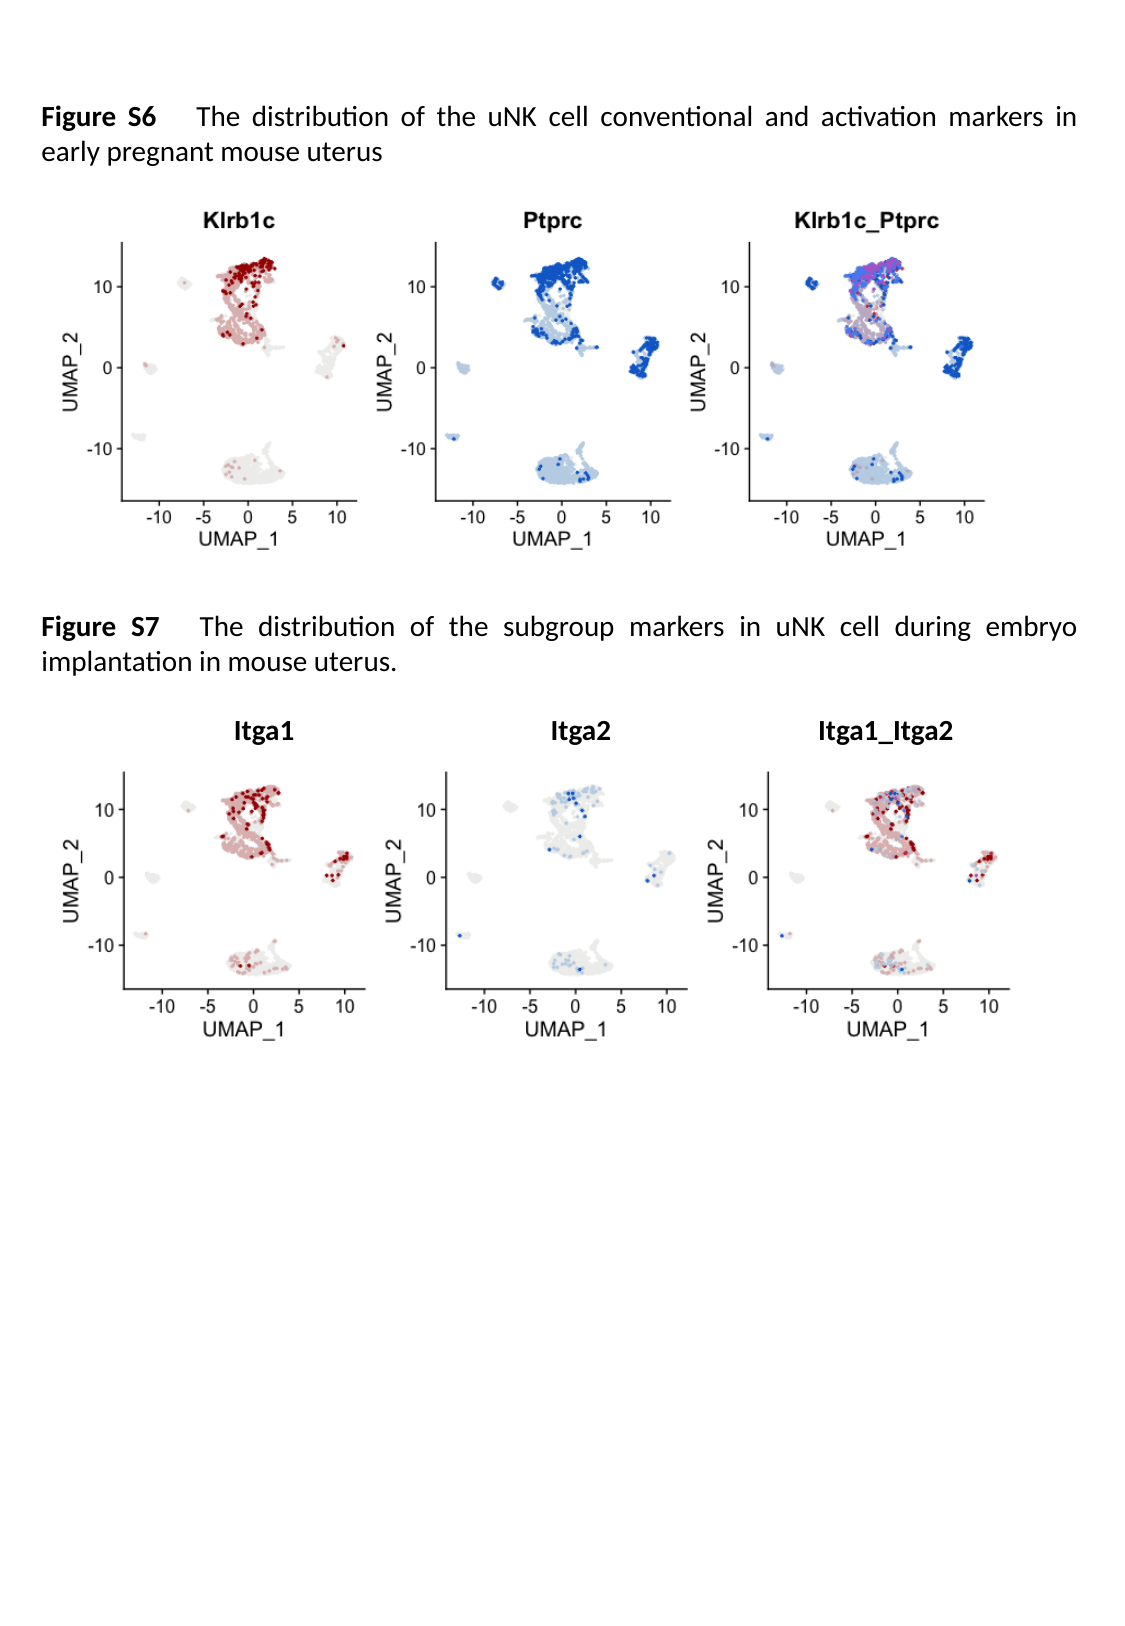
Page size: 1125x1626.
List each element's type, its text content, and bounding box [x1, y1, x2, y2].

text_box Figure S7 The distribution of the subgroup markers in uNK cell during embryo implantation in mouse uterus. [26, 599, 1093, 685]
text_box Itga2 [535, 704, 657, 754]
text_box Figure S6 The distribution of the uNK cell conventional and activation markers in early pregnant mouse uterus [26, 90, 1093, 175]
text_box Itga1_Itga2 [803, 704, 1010, 754]
picture [54, 765, 1025, 1104]
text_box Itga1 [219, 704, 340, 754]
picture [45, 194, 1001, 567]
